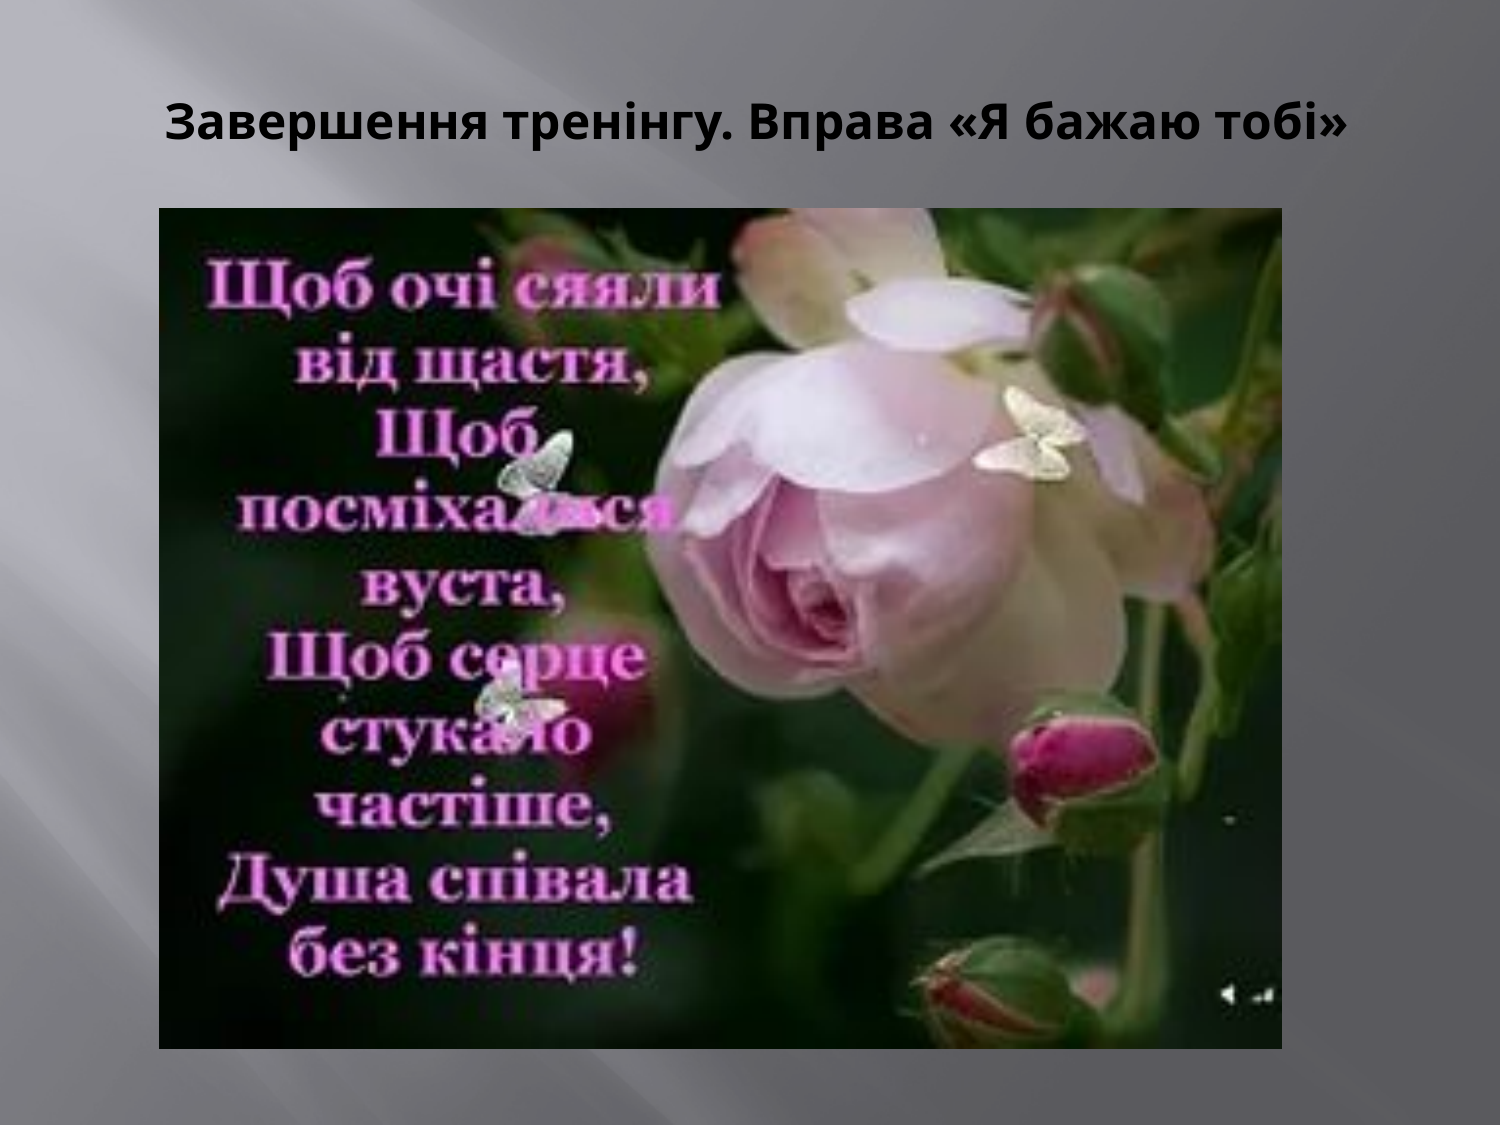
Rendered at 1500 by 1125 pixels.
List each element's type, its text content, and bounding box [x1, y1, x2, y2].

title Завершення тренінгу. Вправа «Я бажаю тобі» [88, 66, 1425, 233]
picture [159, 207, 1282, 1049]
